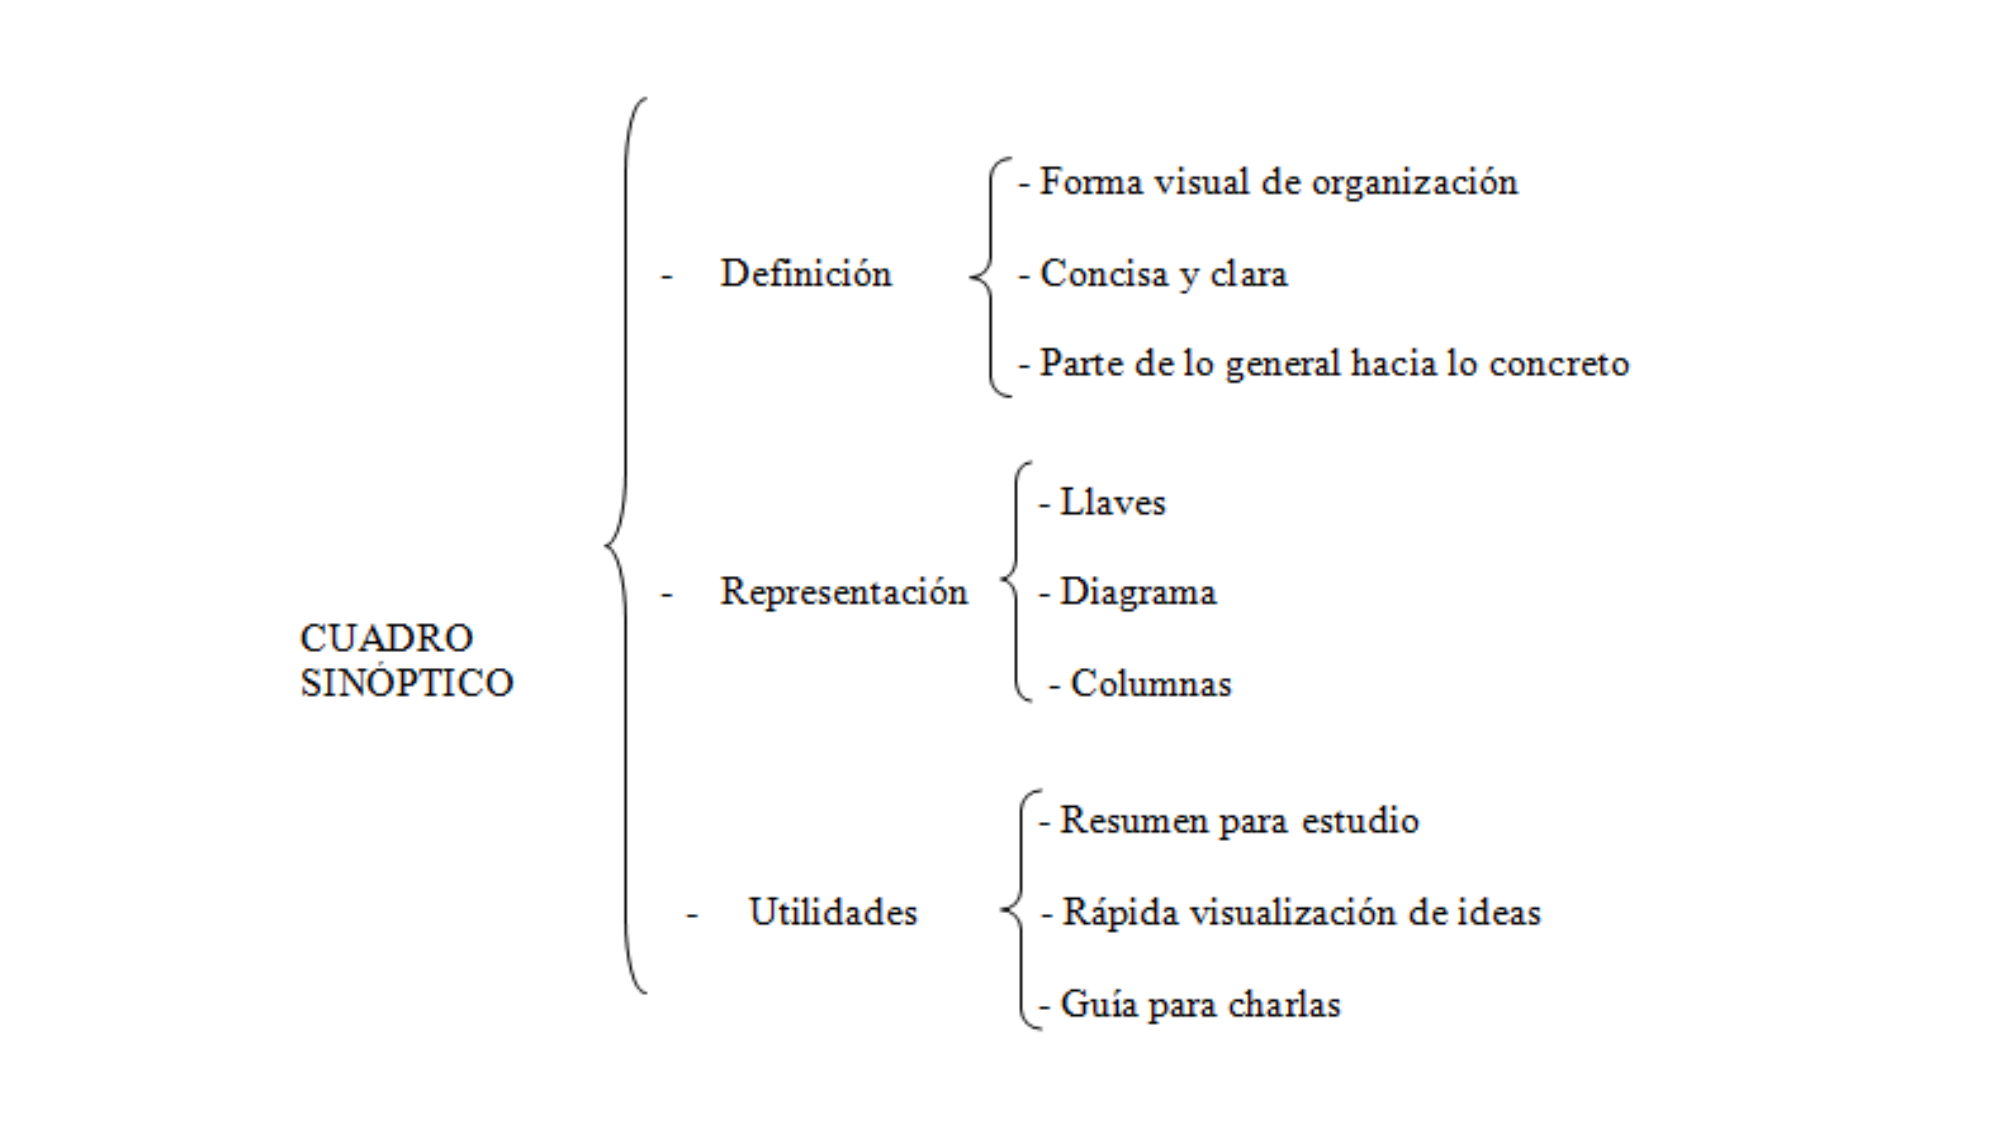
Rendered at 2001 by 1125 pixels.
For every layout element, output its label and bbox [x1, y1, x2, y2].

list [217, 63, 1776, 1077]
